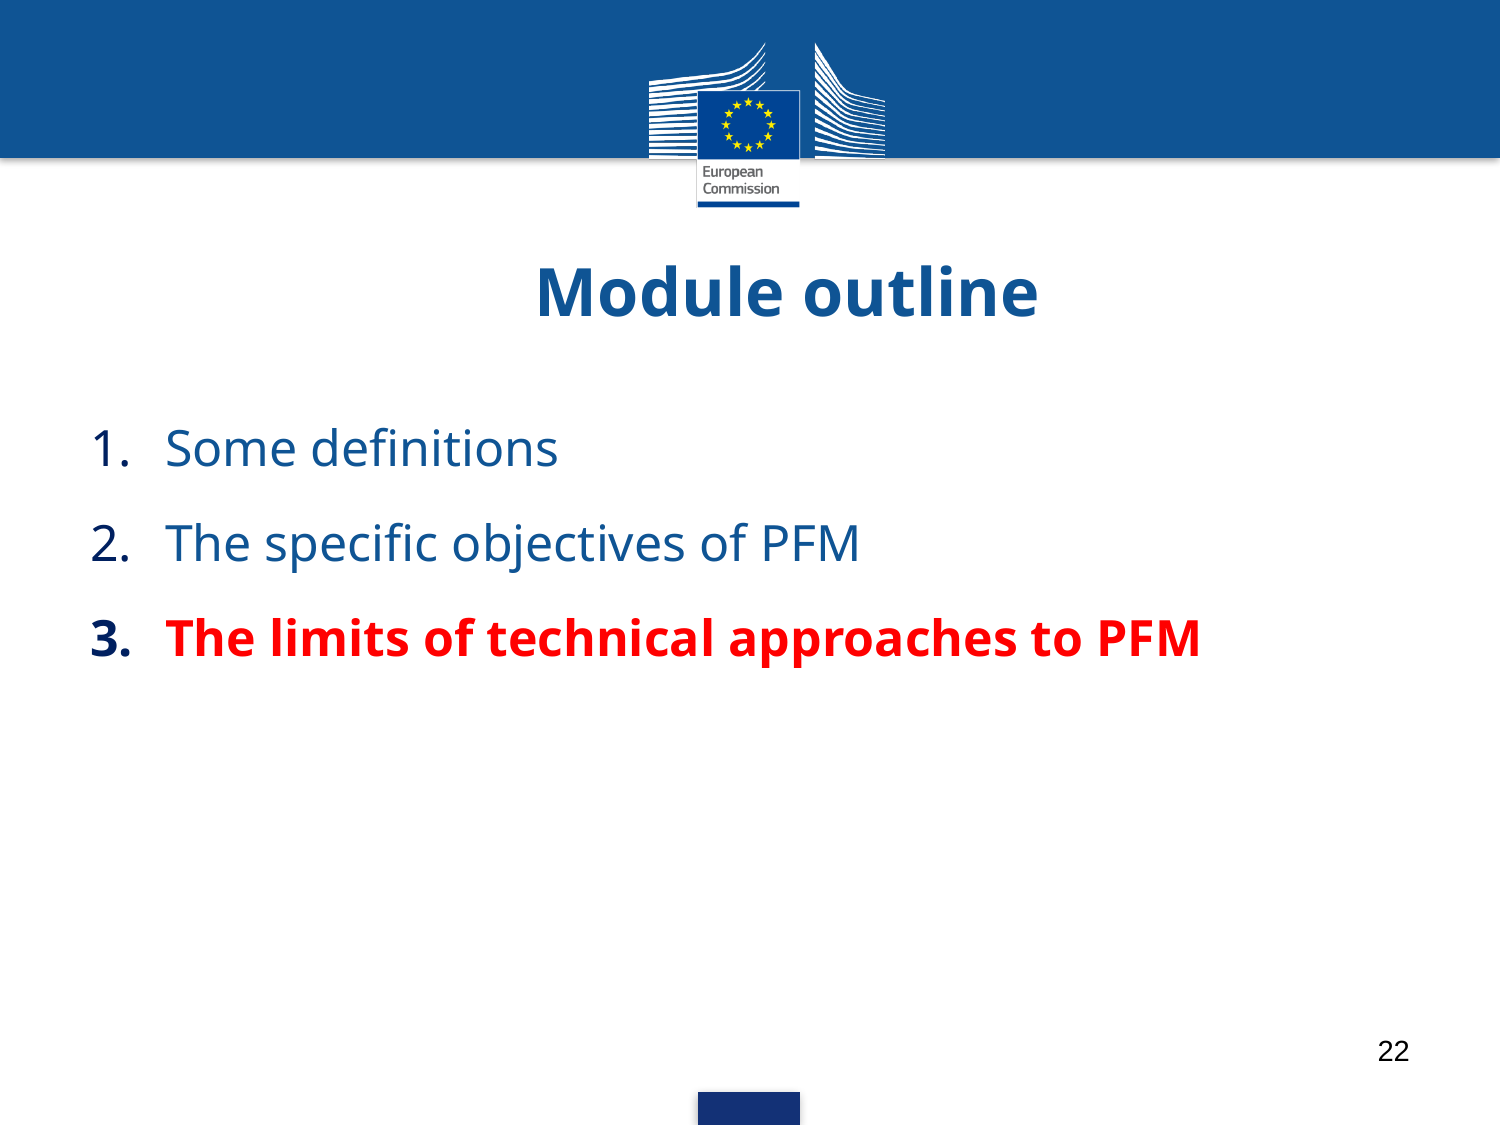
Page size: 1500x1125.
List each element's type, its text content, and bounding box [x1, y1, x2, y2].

list Some definitions The specific objectives of PFM The limits of technical approaches to PFM [74, 408, 1426, 752]
picture [649, 42, 885, 196]
title Module outline [0, 196, 1500, 385]
slide_number 22 [1074, 1024, 1426, 1103]
